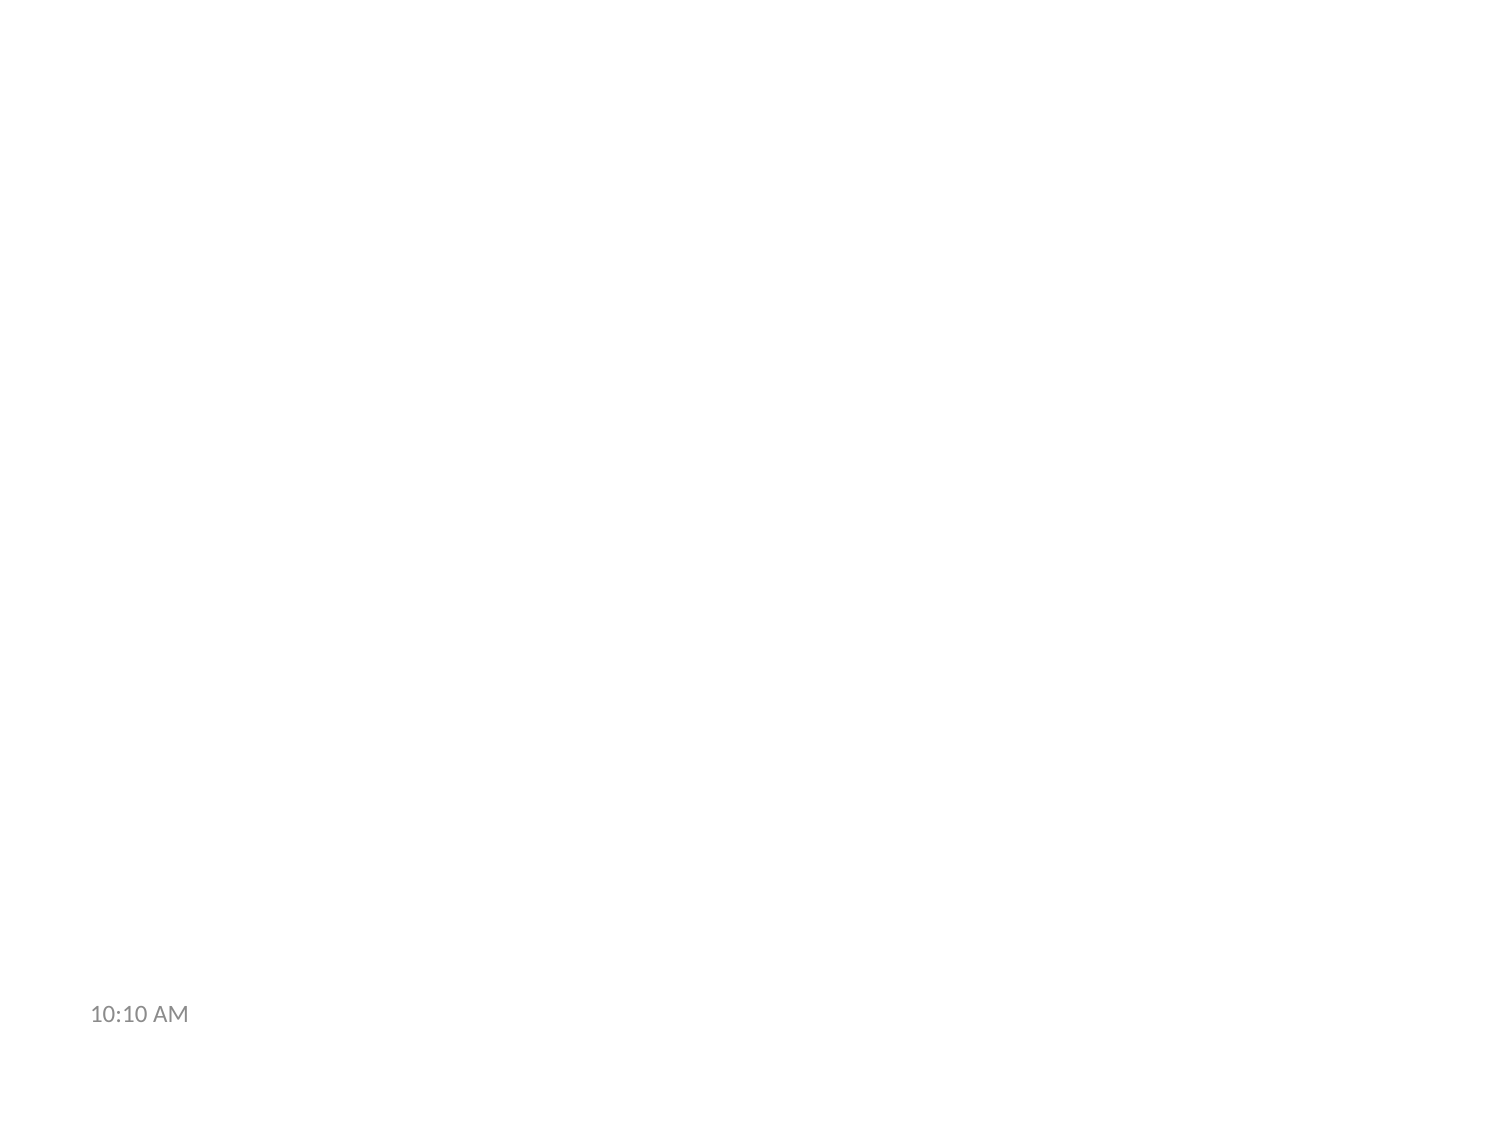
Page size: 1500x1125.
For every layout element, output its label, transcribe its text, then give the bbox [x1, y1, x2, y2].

text_box 3:35 PM [75, 982, 425, 1043]
